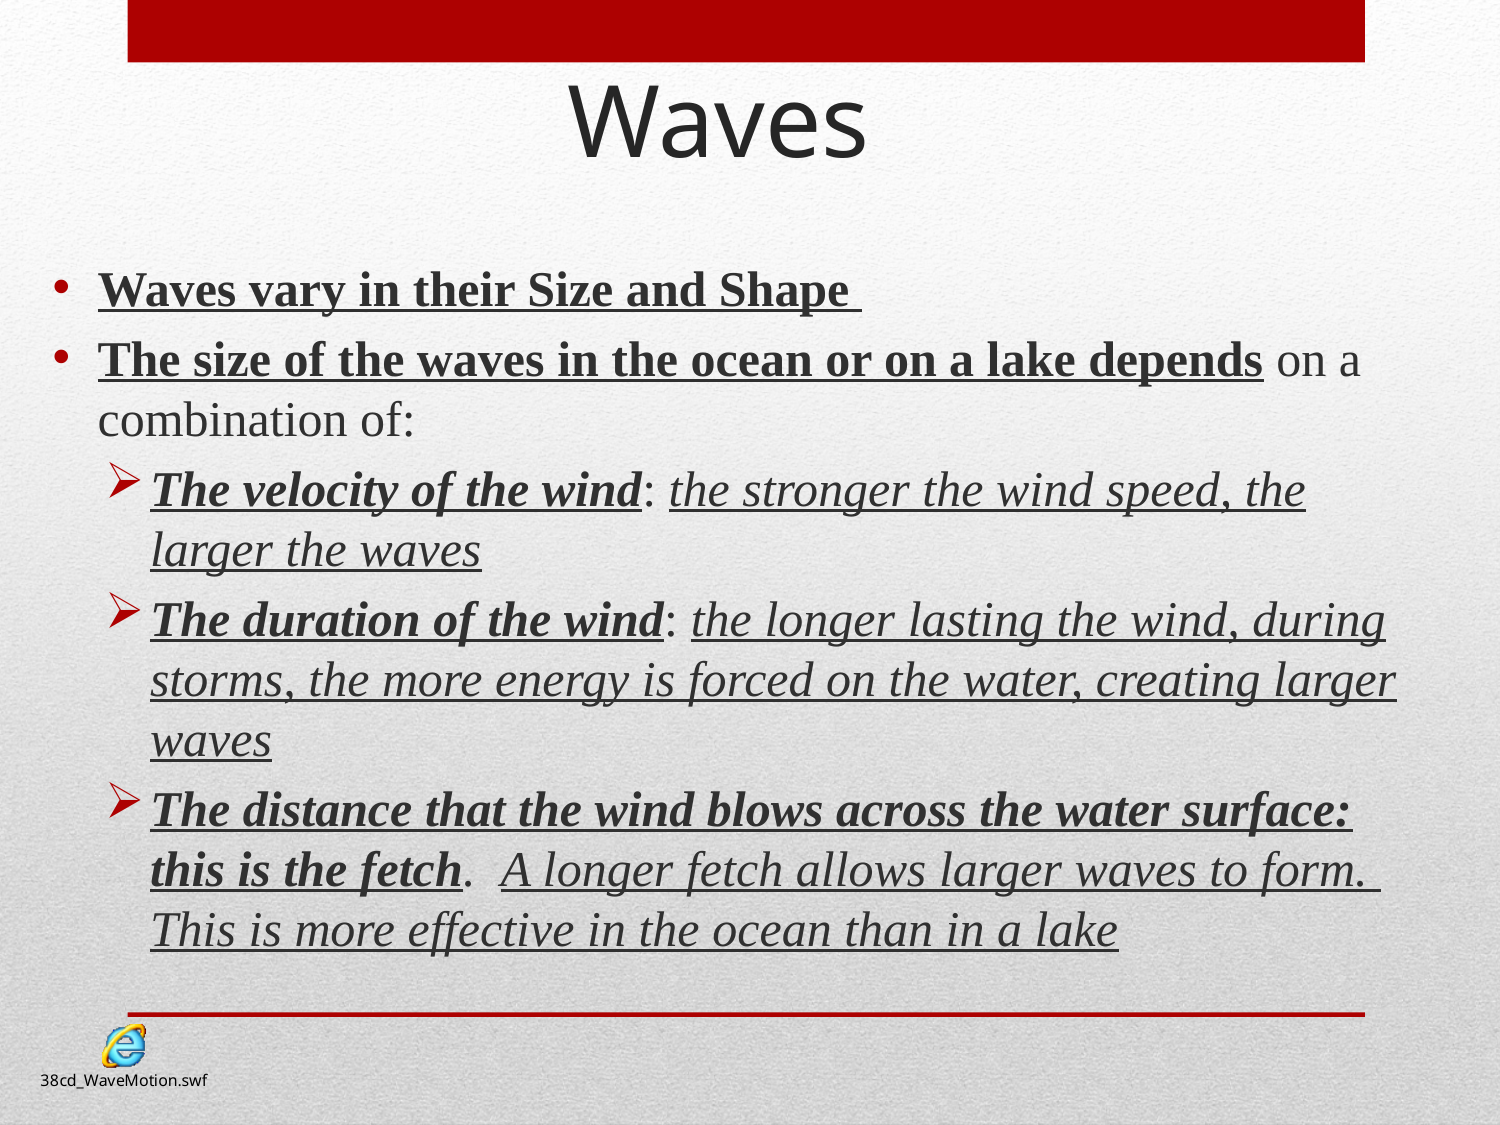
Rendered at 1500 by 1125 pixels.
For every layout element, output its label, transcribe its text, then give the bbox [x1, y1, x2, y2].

list Waves vary in their Size and Shape The size of the waves in the ocean or on a lake depends on a combination of: The velocity of the wind: the stronger the wind speed, the larger the waves The duration of the wind: the longer lasting the wind, during storms, the more energy is forced on the water, creating larger waves The distance that the wind blows across the water surface: this is the fetch. A longer fetch allows larger waves to form. This is more effective in the ocean than in a lake [37, 212, 1438, 1000]
title Waves [150, 50, 1288, 186]
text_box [24, 1024, 223, 1098]
